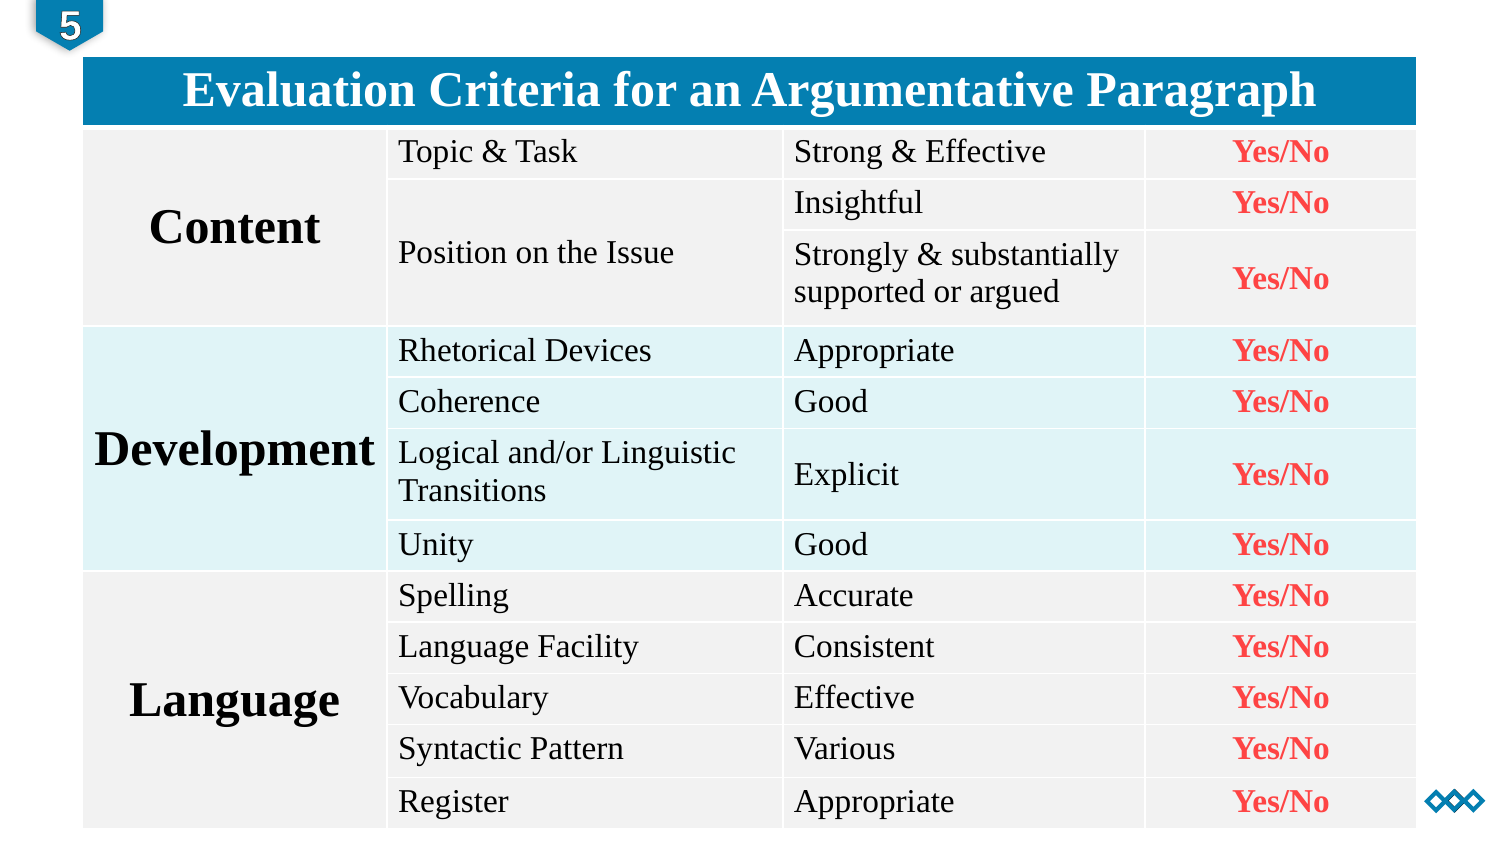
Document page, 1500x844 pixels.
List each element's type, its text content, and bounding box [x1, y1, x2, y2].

table_cell Language [83, 572, 386, 828]
table_cell Yes/No [1146, 623, 1416, 673]
table_cell Syntactic Pattern [388, 725, 782, 777]
table_cell Unity [388, 521, 782, 570]
table_cell Effective [784, 674, 1144, 724]
table_cell Explicit [784, 429, 1144, 519]
table_cell Yes/No [1146, 674, 1416, 724]
table_cell Yes/No [1146, 429, 1416, 519]
table_cell Consistent [784, 623, 1144, 673]
table_cell Yes/No [1146, 572, 1416, 621]
table_cell Yes/No [1146, 180, 1416, 229]
table_cell Insightful [784, 180, 1144, 229]
table_cell Appropriate [784, 778, 1144, 828]
table_cell Strong & Effective [784, 130, 1144, 178]
table_cell Yes/No [1146, 231, 1416, 325]
table_cell Vocabulary [388, 674, 782, 724]
table_cell Rhetorical Devices [388, 327, 782, 376]
table_cell Position on the Issue [388, 180, 782, 325]
table_cell Yes/No [1146, 521, 1416, 570]
table_cell Strongly & substantially supported or argued [784, 231, 1144, 325]
table_cell Coherence [388, 378, 782, 428]
table_cell Content [83, 130, 386, 325]
table_cell Yes/No [1146, 778, 1416, 828]
table_cell Register [388, 778, 782, 828]
table_cell Language Facility [388, 623, 782, 673]
table_cell Yes/No [1146, 378, 1416, 428]
table_header Evaluation Criteria for an Argumentative Paragraph [83, 57, 1416, 125]
table_cell Yes/No [1146, 130, 1416, 178]
table_cell Topic & Task [388, 130, 782, 178]
table_cell Yes/No [1146, 327, 1416, 376]
table_cell Development [83, 327, 386, 570]
table_cell Spelling [388, 572, 782, 621]
table_cell Accurate [784, 572, 1144, 621]
table_cell Logical and/or Linguistic Transitions [388, 429, 782, 519]
table_cell Good [784, 378, 1144, 428]
table_cell Various [784, 725, 1144, 777]
table_cell Appropriate [784, 327, 1144, 376]
text_box 5 [27, 0, 114, 56]
table_cell Yes/No [1146, 725, 1416, 777]
table_cell Good [784, 521, 1144, 570]
